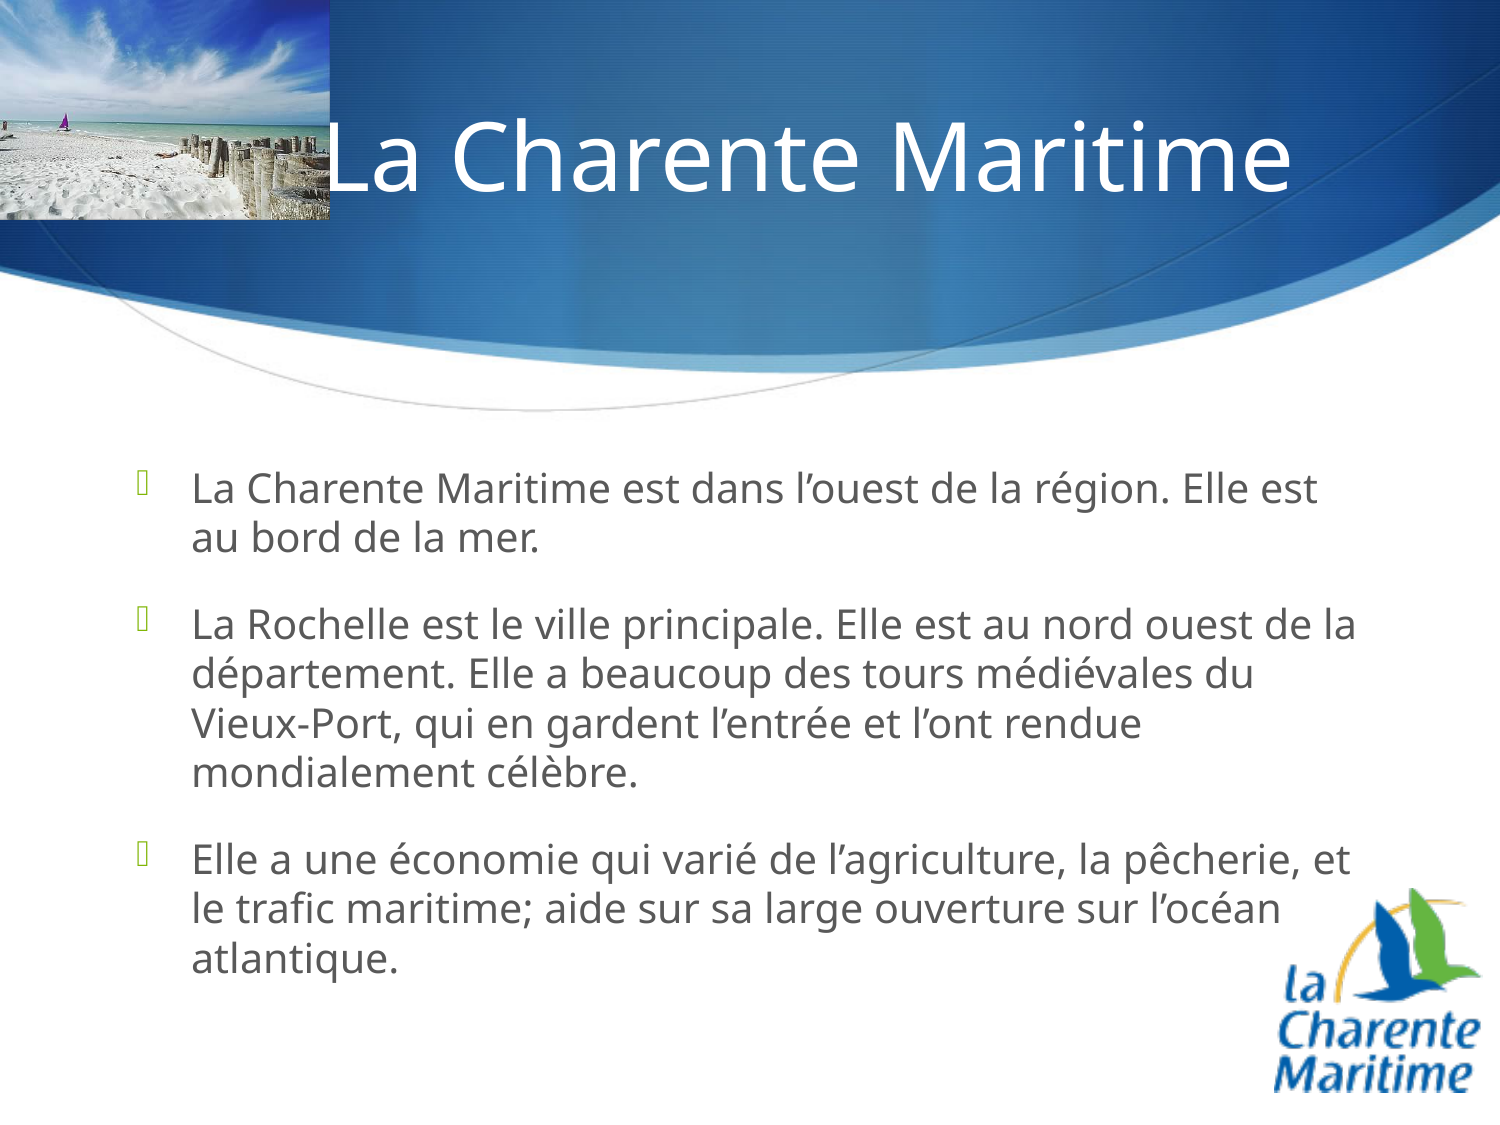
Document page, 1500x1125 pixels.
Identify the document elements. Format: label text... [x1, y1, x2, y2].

title La Charente Maritime [132, 59, 1483, 248]
list La Charente Maritime est dans l’ouest de la région. Elle est au bord de la mer. La Rochelle est le ville principale. Elle est au nord ouest de la département. Elle a beaucoup des tours médiévales du Vieux-Port, qui en gardent l’entrée et l’ont rendue mondialement célèbre. Elle a une économie qui varié de l’agriculture, la pêcherie, et le trafic maritime; aide sur sa large ouverture sur l’océan atlantique. [121, 454, 1379, 991]
picture [0, 0, 1500, 1125]
